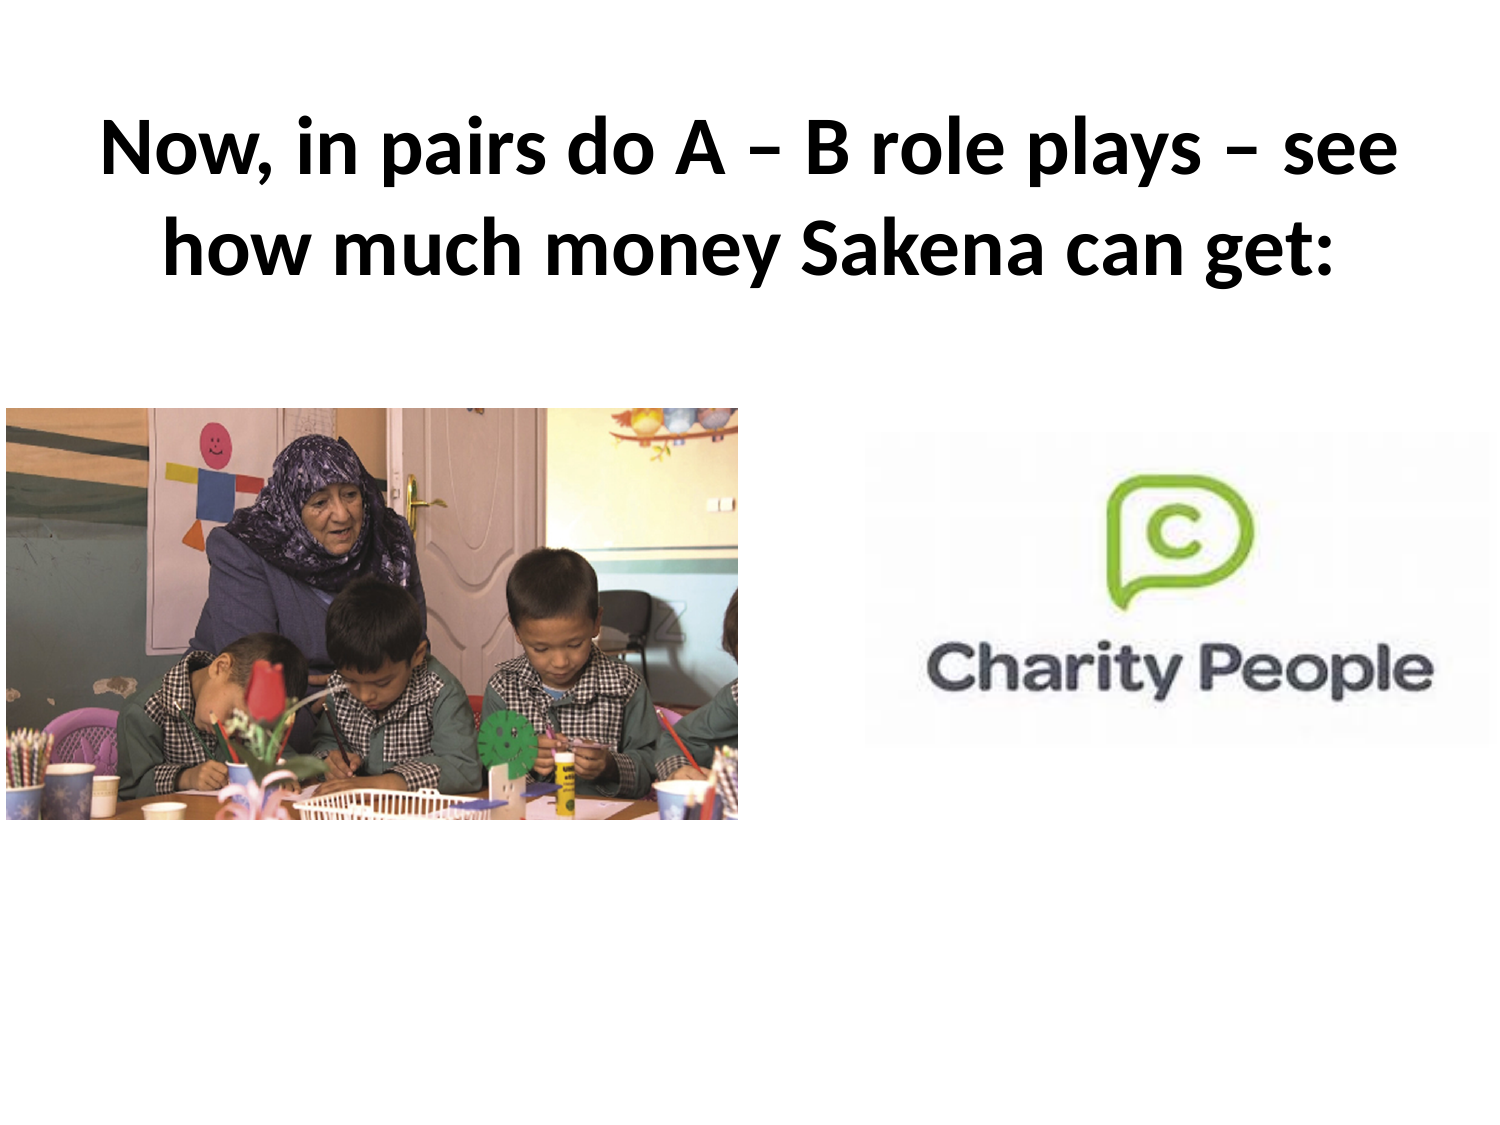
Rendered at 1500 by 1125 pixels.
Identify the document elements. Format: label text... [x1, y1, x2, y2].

title Now, in pairs do A – B role plays – see how much money Sakena can get: [75, 45, 1425, 339]
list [6, 408, 738, 821]
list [865, 432, 1497, 748]
